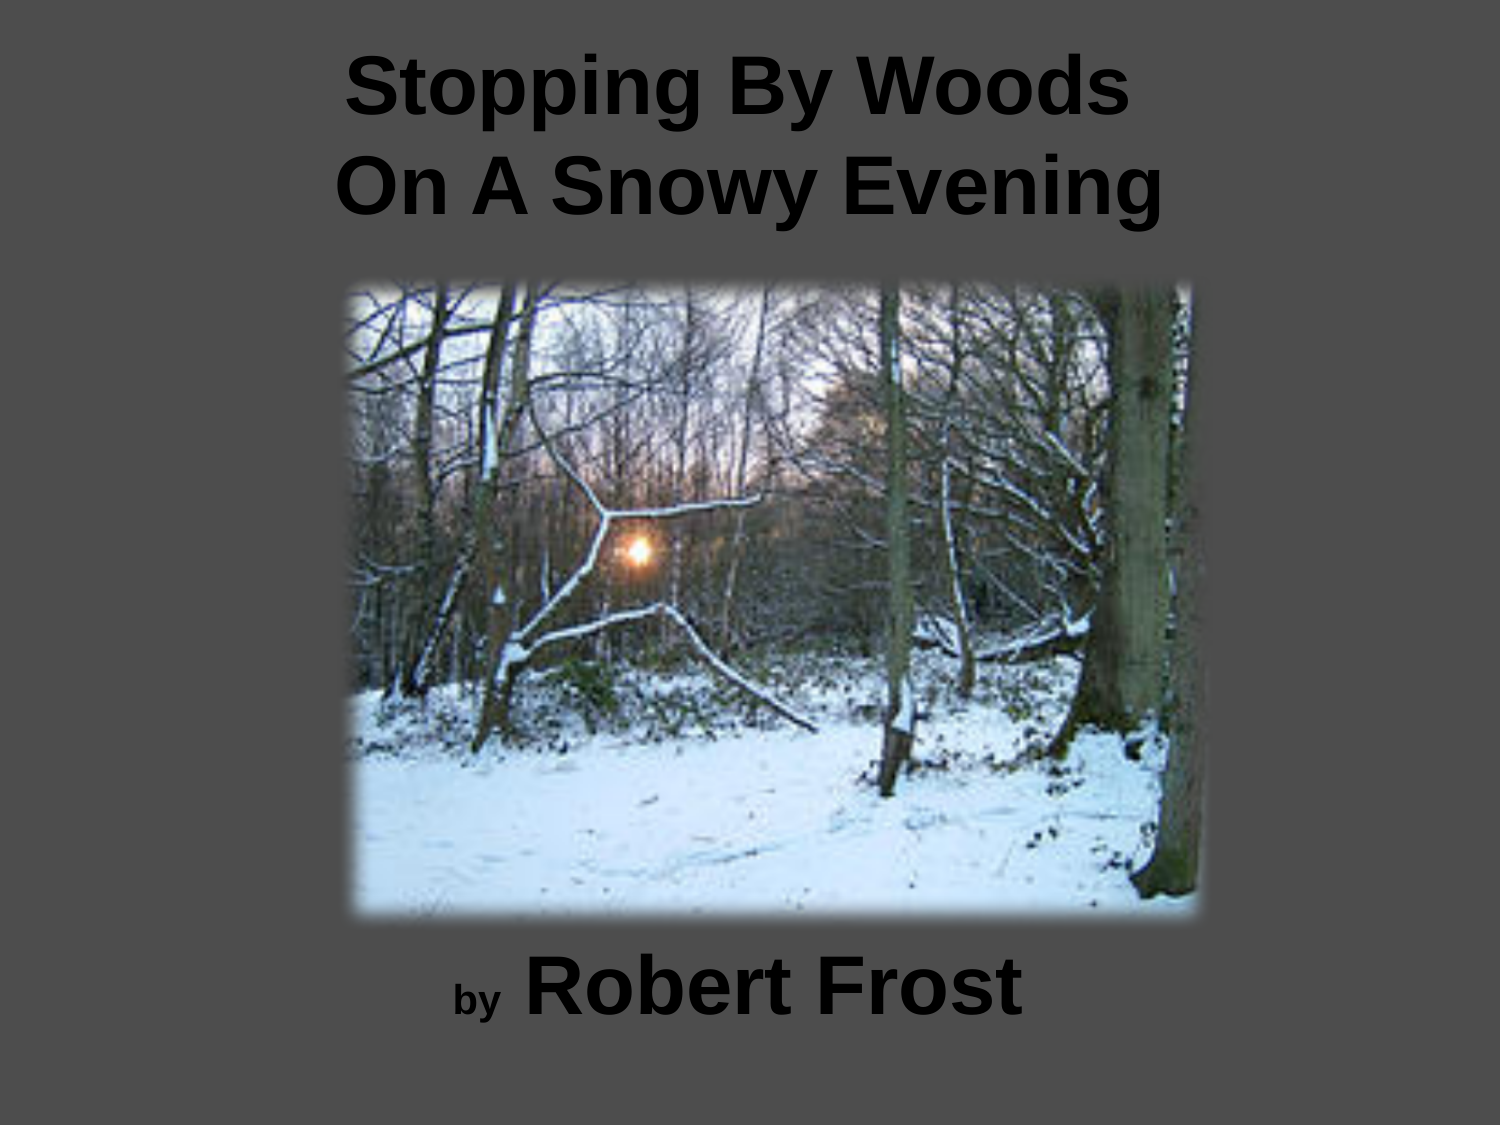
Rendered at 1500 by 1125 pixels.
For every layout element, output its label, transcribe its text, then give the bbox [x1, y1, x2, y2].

title Stopping By Woods On A Snowy Evening by Robert Frost [112, 0, 1388, 1125]
picture [337, 274, 1213, 932]
